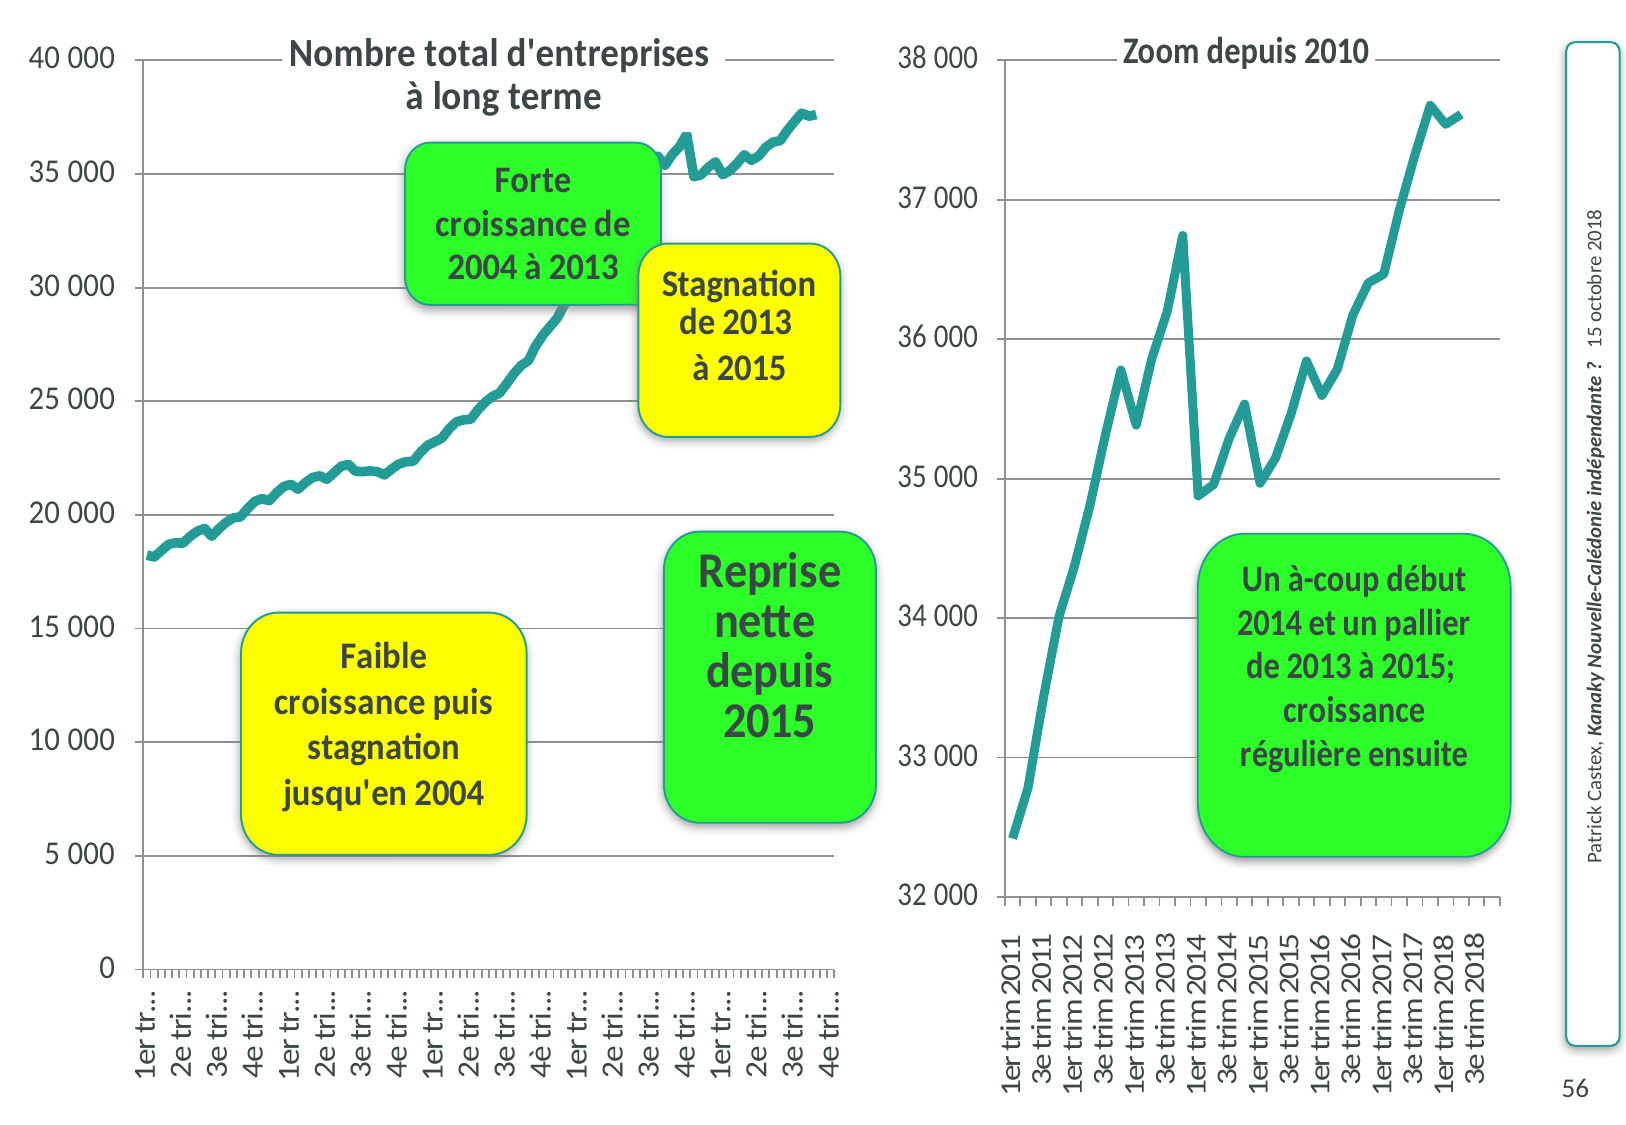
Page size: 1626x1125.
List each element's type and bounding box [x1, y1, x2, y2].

chart [27, 23, 1522, 1109]
